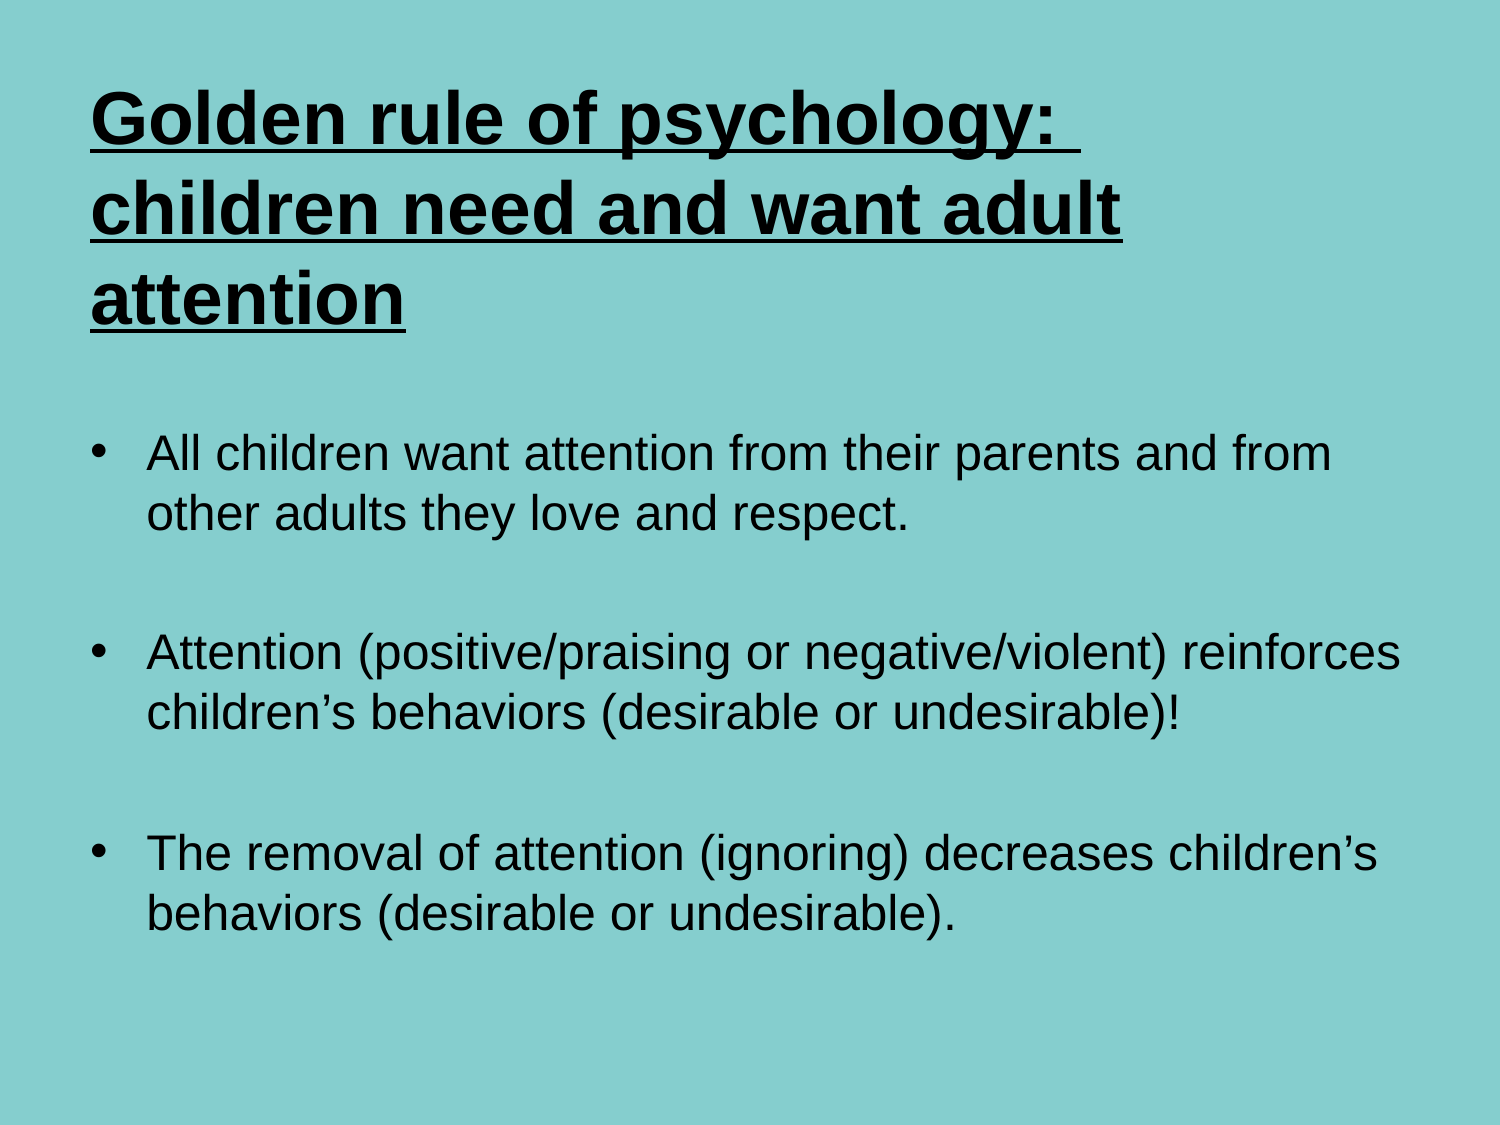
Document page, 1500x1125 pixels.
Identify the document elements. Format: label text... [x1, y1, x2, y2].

title Golden rule of psychology: children need and want adult attention [75, 62, 1438, 263]
list All children want attention from their parents and from other adults they love and respect. Attention (positive/praising or negative/violent) reinforces children’s behaviors (desirable or undesirable)! The removal of attention (ignoring) decreases children’s behaviors (desirable or undesirable). [75, 412, 1438, 975]
